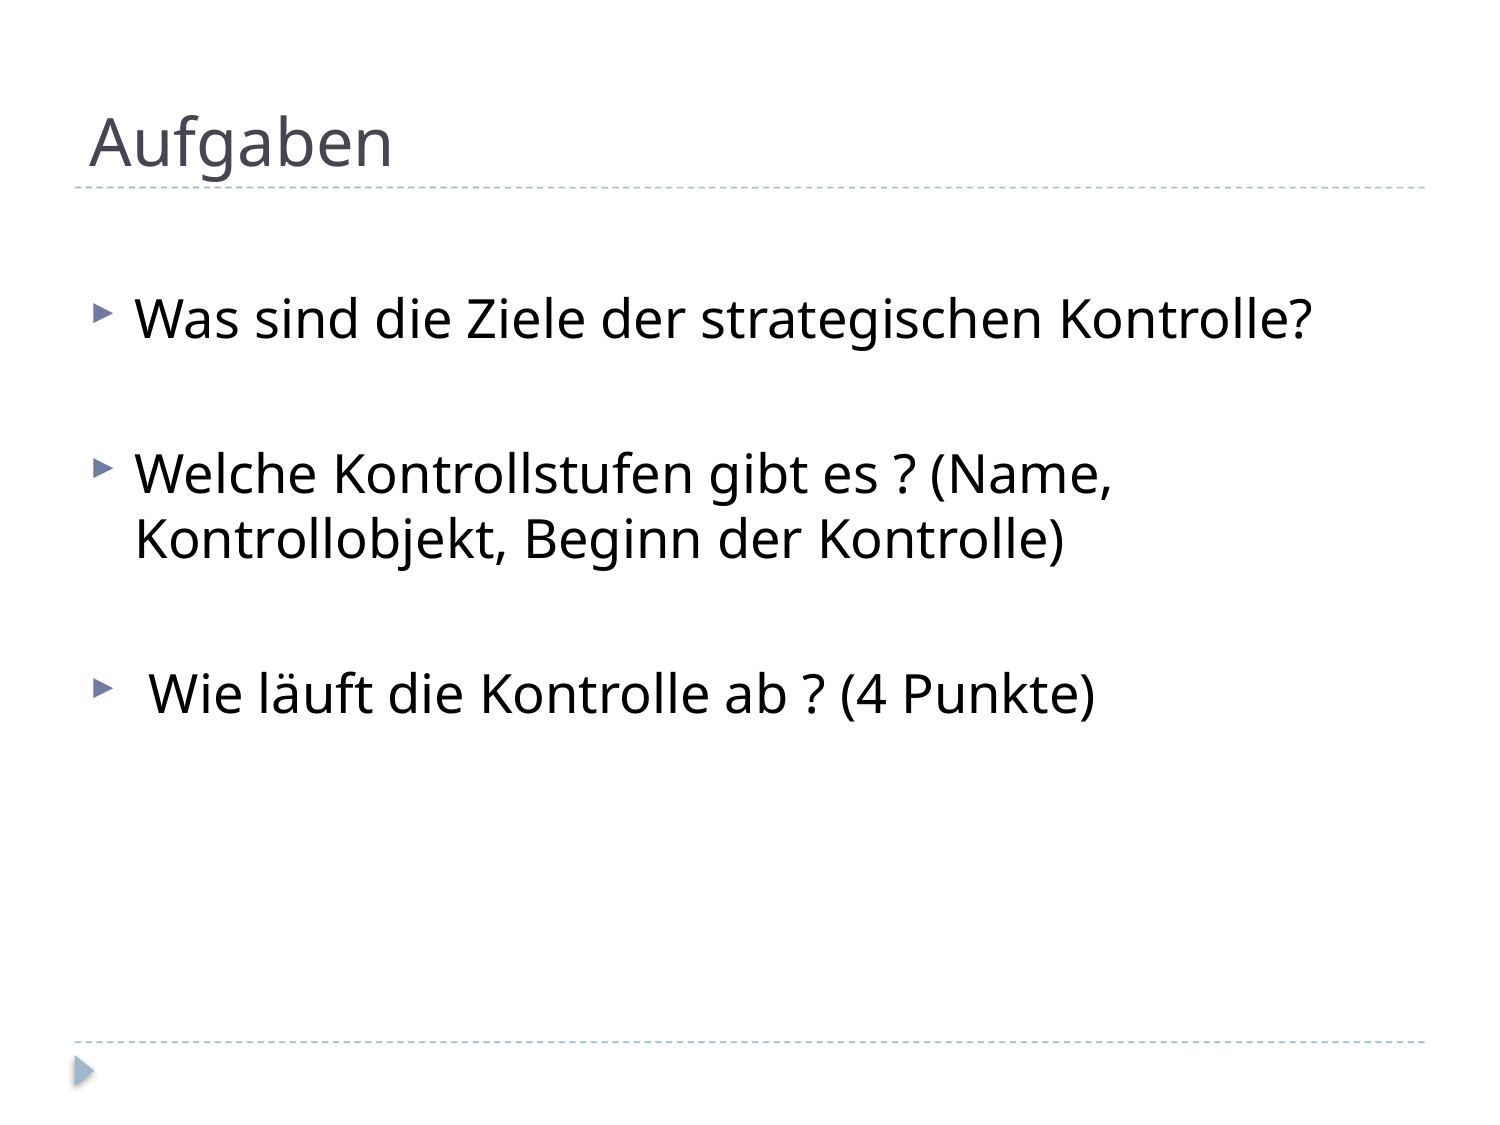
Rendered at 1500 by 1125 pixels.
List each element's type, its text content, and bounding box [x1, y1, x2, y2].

title Aufgaben [75, 24, 1425, 188]
list Was sind die Ziele der strategischen Kontrolle? Welche Kontrollstufen gibt es ? (Name, Kontrollobjekt, Beginn der Kontrolle) Wie läuft die Kontrolle ab ? (4 Punkte) [75, 200, 1425, 1006]
